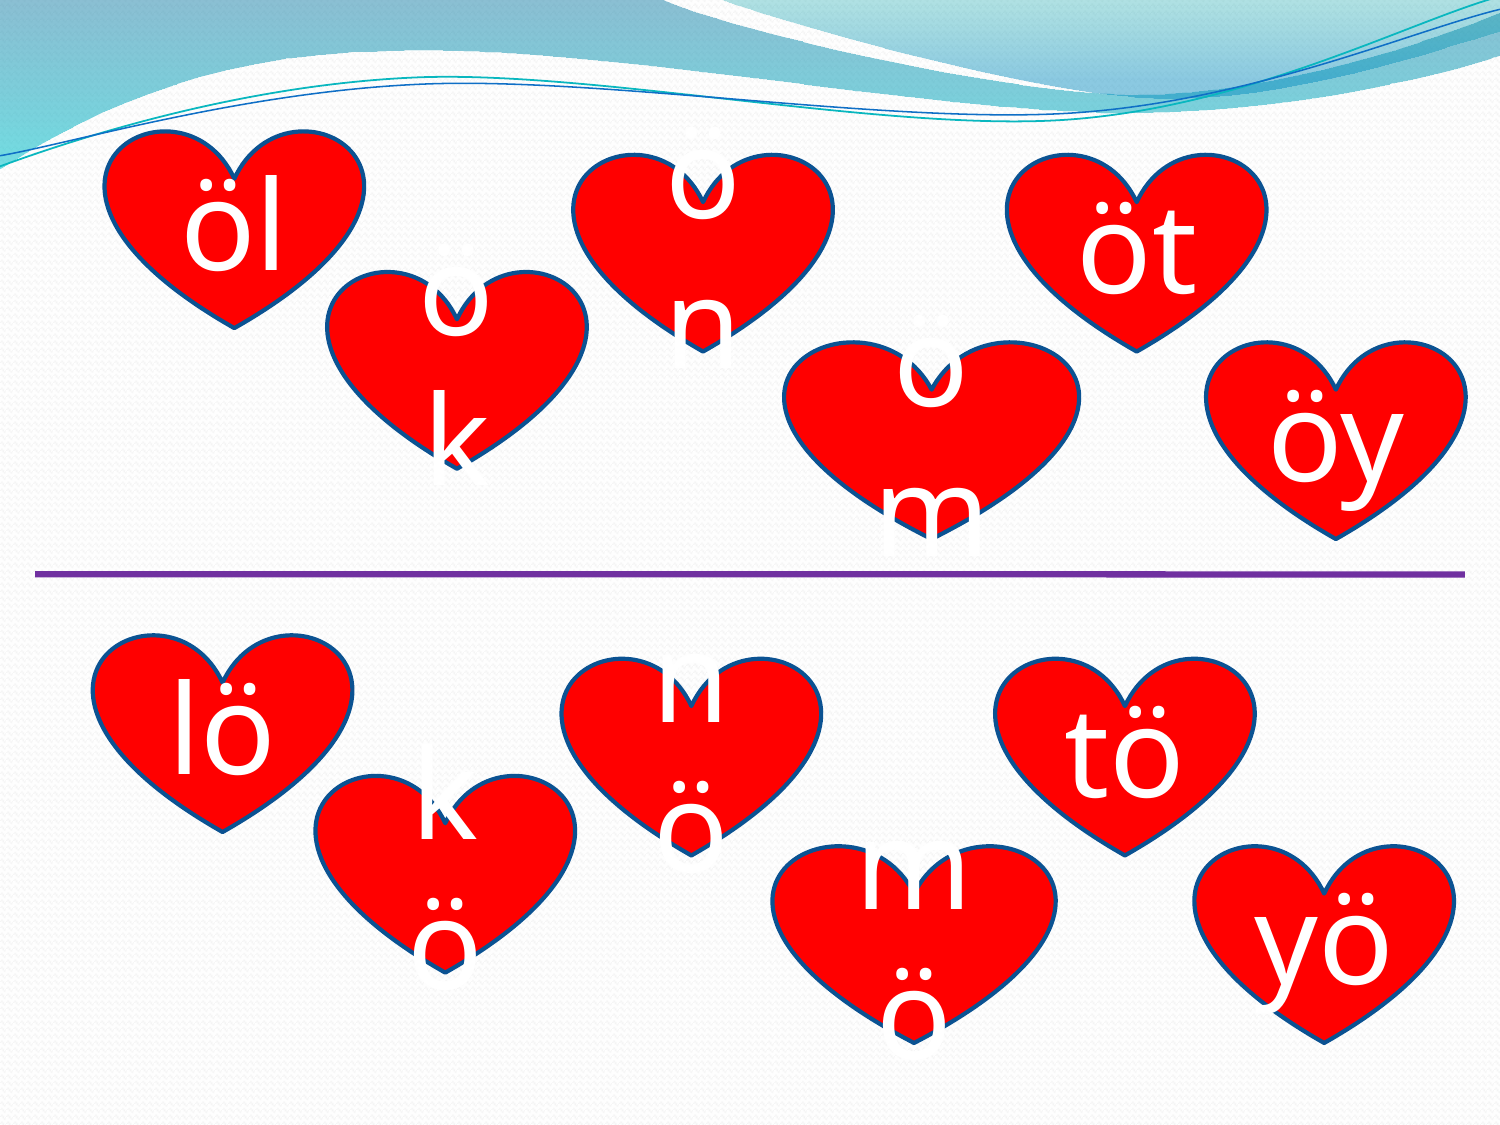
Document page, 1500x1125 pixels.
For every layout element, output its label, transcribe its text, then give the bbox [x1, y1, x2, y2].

text_box öy [1203, 340, 1468, 541]
text_box mö [770, 844, 1058, 1045]
text_box ök [325, 269, 589, 471]
text_box öm [782, 340, 1082, 541]
text_box kö [313, 773, 578, 975]
text_box yö [1192, 844, 1457, 1045]
text_box öl [102, 129, 367, 330]
text_box öt [1004, 152, 1269, 354]
text_box nö [559, 656, 824, 858]
text_box lö [90, 633, 355, 834]
text_box tö [993, 656, 1257, 858]
text_box ön [571, 152, 835, 354]
